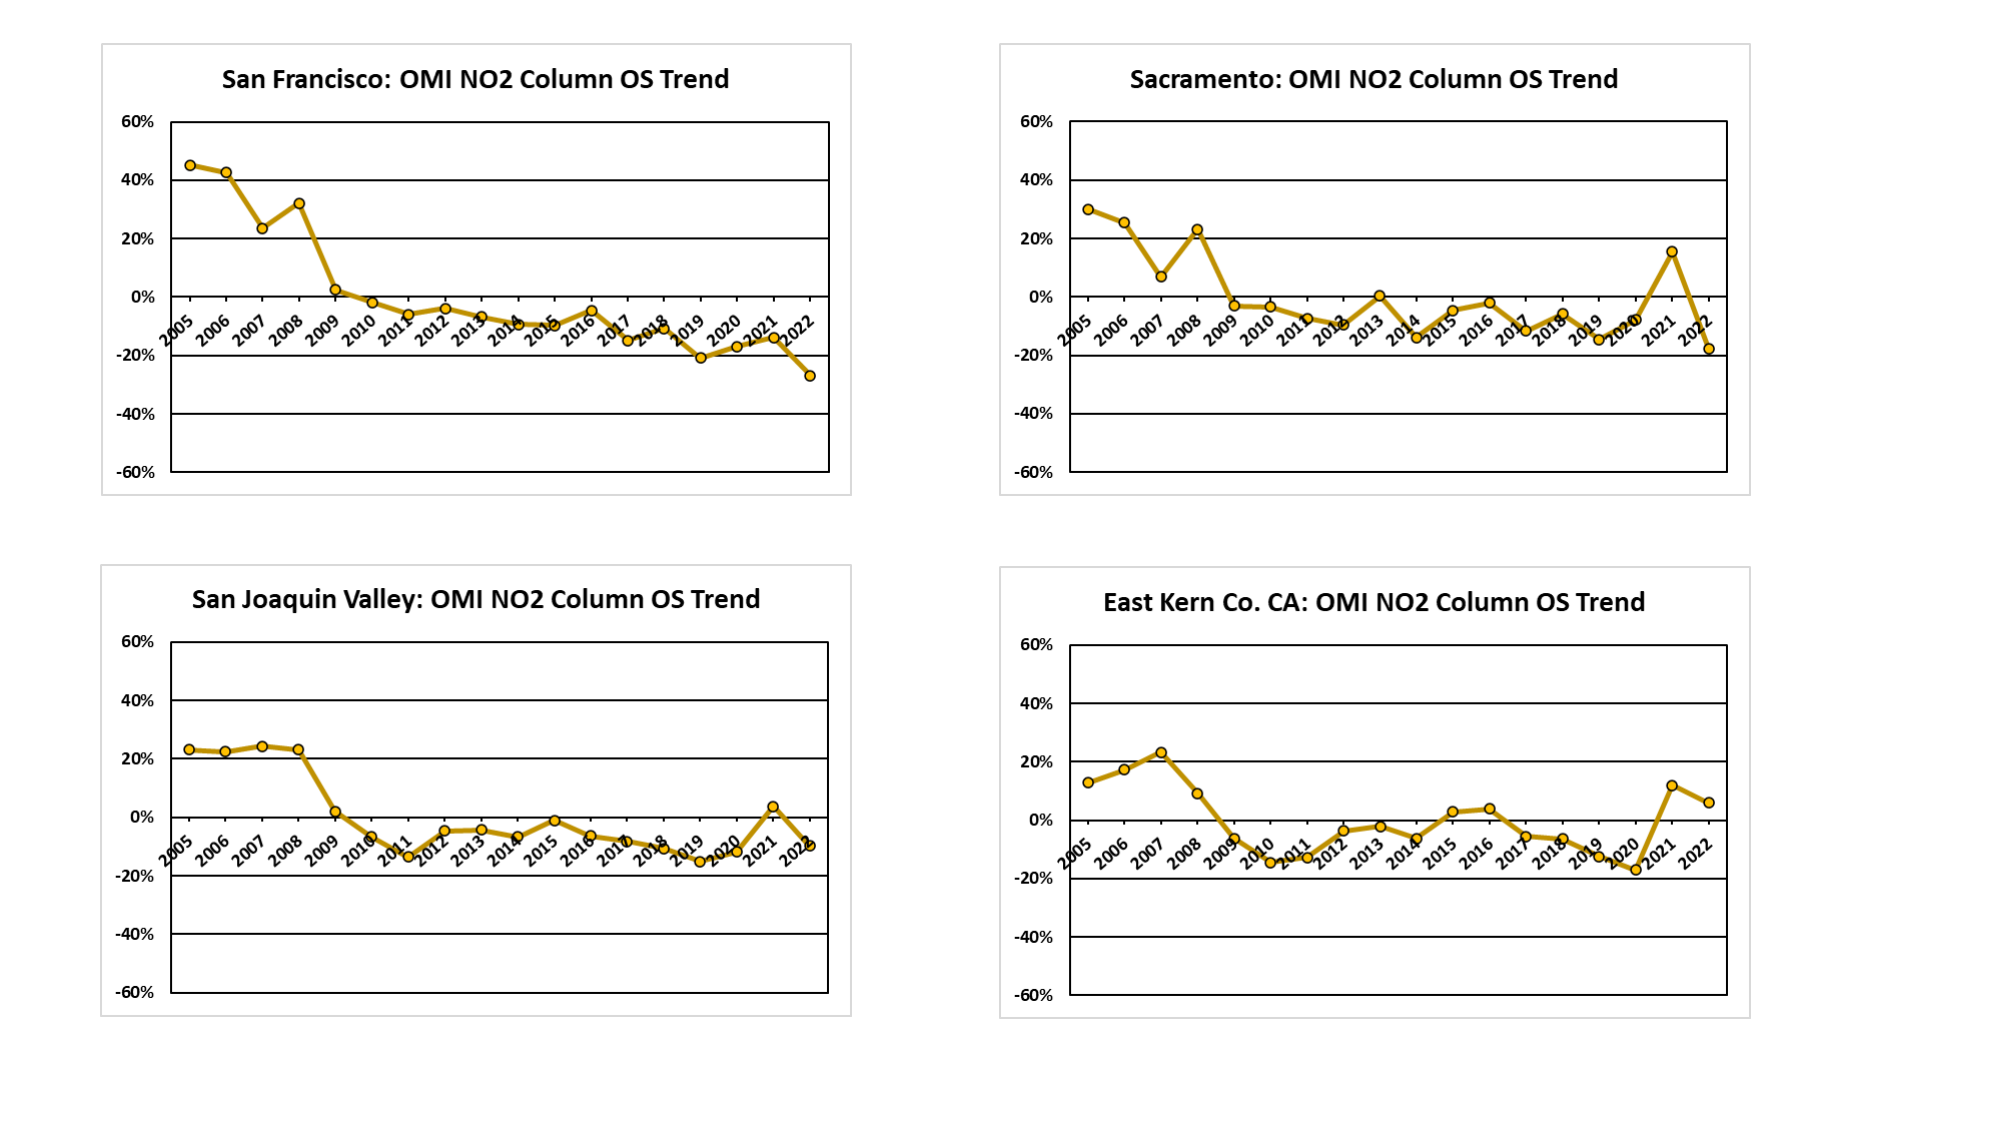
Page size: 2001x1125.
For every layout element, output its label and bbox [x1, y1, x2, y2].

picture [100, 564, 852, 1017]
picture [999, 566, 1751, 1019]
picture [101, 43, 852, 496]
picture [999, 43, 1751, 496]
